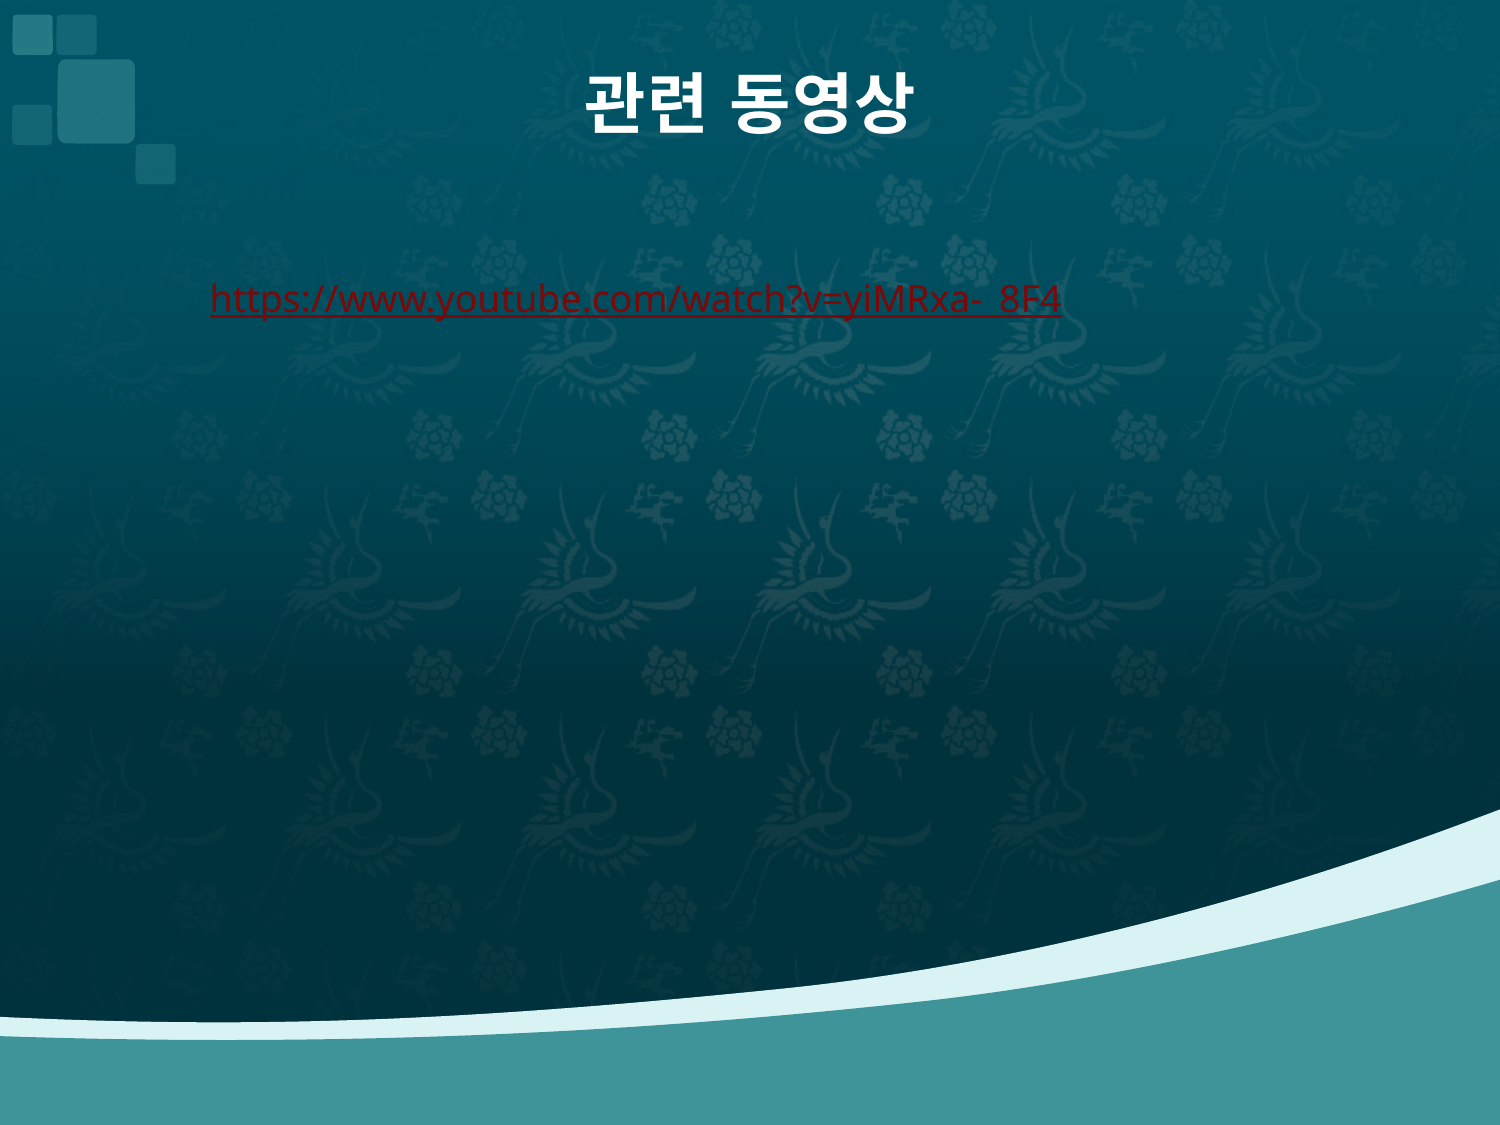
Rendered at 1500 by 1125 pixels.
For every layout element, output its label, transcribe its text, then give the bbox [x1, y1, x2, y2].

title 관련 동영상 [113, 30, 1388, 173]
text_box https://www.youtube.com/watch?v=yiMRxa-_8F4 [194, 267, 1258, 378]
